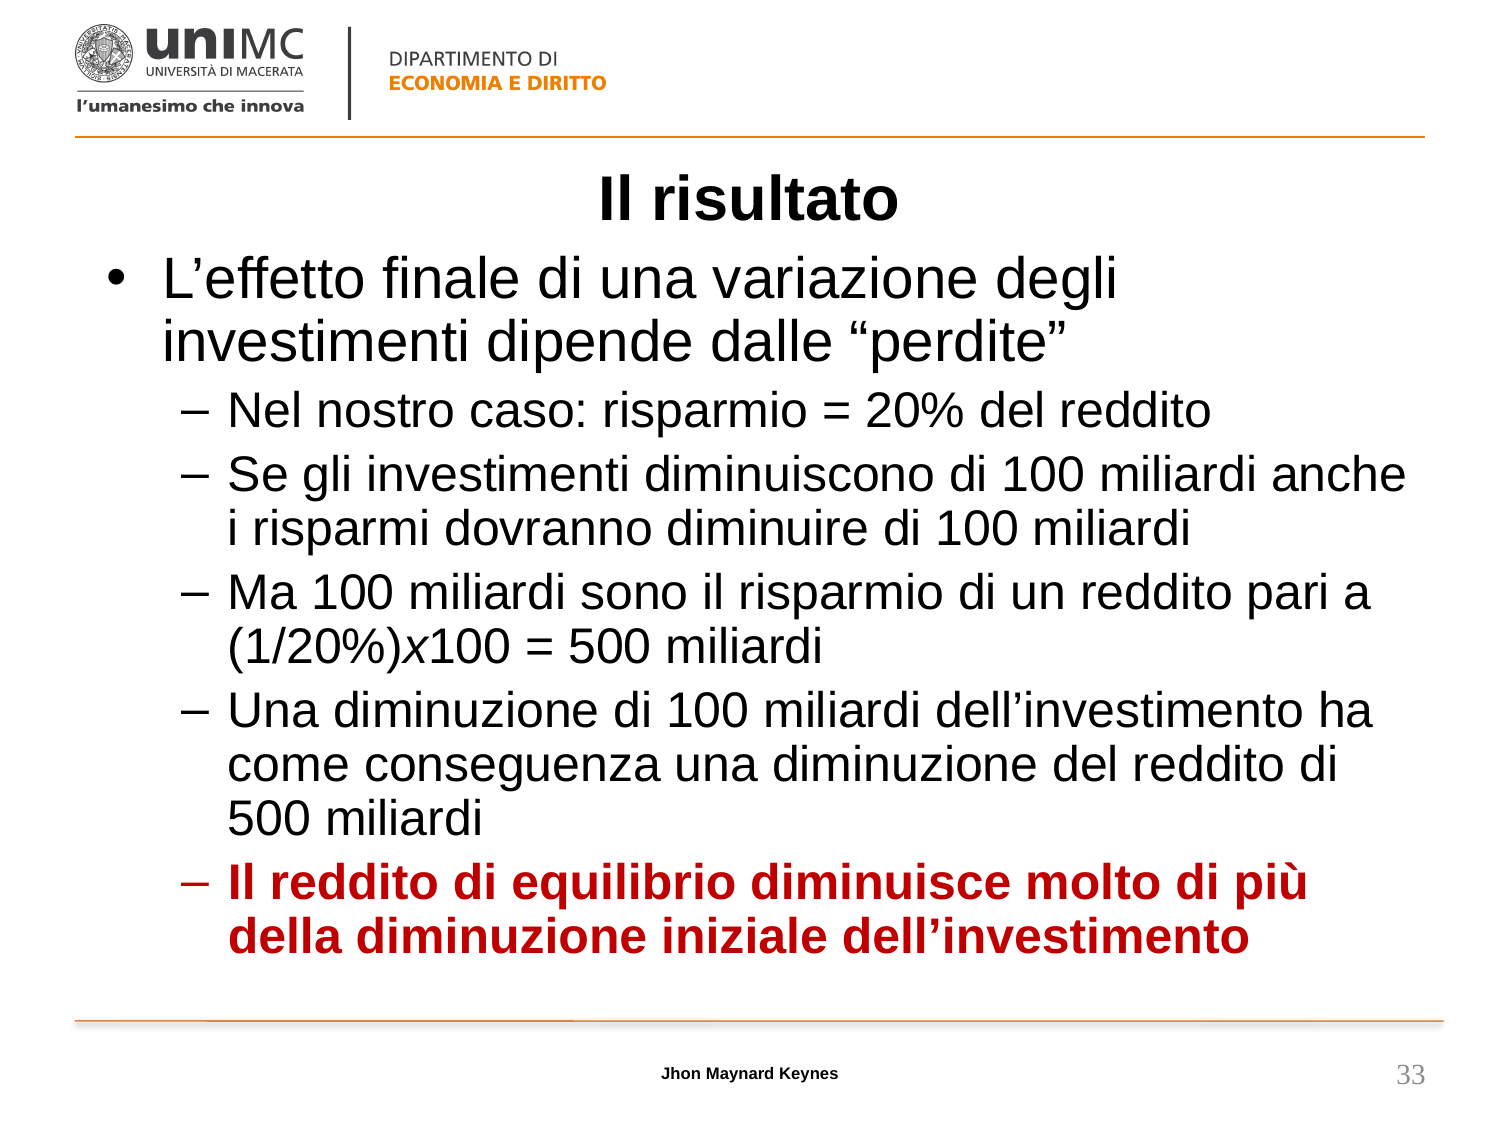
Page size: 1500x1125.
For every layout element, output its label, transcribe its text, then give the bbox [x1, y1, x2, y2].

title Il risultato [75, 149, 1425, 241]
picture [75, 24, 1425, 138]
footer Jhon Maynard Keynes [512, 1042, 988, 1103]
slide_number 33 [1091, 1042, 1442, 1103]
list L’effetto finale di una variazione degli investimenti dipende dalle “perdite” Nel nostro caso: risparmio = 20% del reddito Se gli investimenti diminuiscono di 100 miliardi anche i risparmi dovranno diminuire di 100 miliardi Ma 100 miliardi sono il risparmio di un reddito pari a (1/20%)x100 = 500 miliardi Una diminuzione di 100 miliardi dell’investimento ha come conseguenza una diminuzione del reddito di 500 miliardi Il reddito di equilibrio diminuisce molto di più della diminuzione iniziale dell’investimento [91, 240, 1441, 984]
